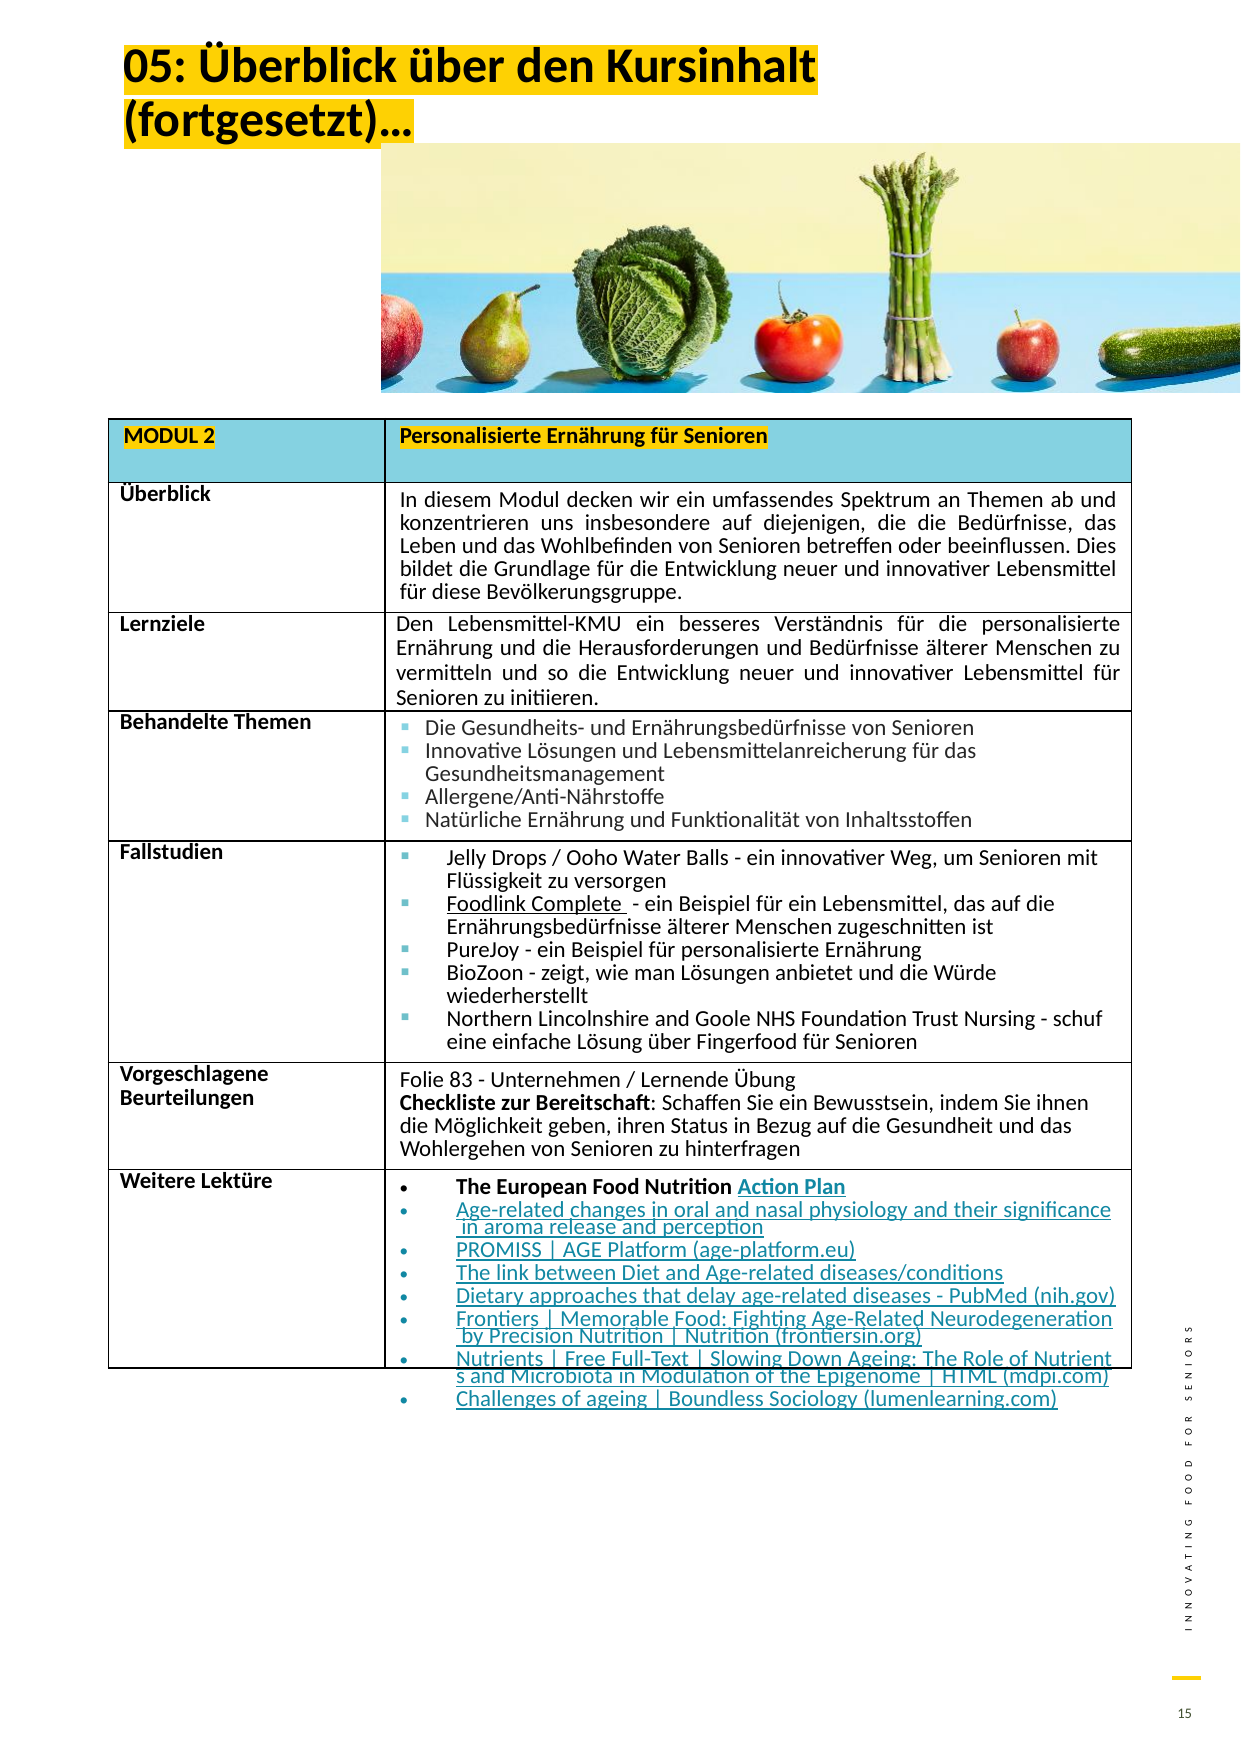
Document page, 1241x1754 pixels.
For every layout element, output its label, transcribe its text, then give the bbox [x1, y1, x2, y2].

table_cell Die Gesundheits- und Ernährungsbedürfnisse von Senioren Innovative Lösungen und Lebensmittelanreicherung für das Gesundheitsmanagement Allergene/Anti-Nährstoffe Natürliche Ernährung und Funktionalität von Inhaltsstoffen [386, 712, 1131, 840]
table_cell Lernziele [109, 613, 384, 710]
table_cell Den Lebensmittel-KMU ein besseres Verständnis für die personalisierte Ernährung und die Herausforderungen und Bedürfnisse älterer Menschen zu vermitteln und so die Entwicklung neuer und innovativer Lebensmittel für Senioren zu initiieren. [386, 613, 1131, 710]
table_cell Fallstudien [109, 842, 384, 1062]
list 05: Überblick über den Kursinhalt (fortgesetzt)… [108, 32, 1050, 120]
table_cell Weitere Lektüre [109, 1170, 384, 1367]
table_cell Jelly Drops / Ooho Water Balls - ein innovativer Weg, um Senioren mit Flüssigkeit zu versorgen Foodlink Complete - ein Beispiel für ein Lebensmittel, das auf die Ernährungsbedürfnisse älterer Menschen zugeschnitten ist PureJoy - ein Beispiel für personalisierte Ernährung BioZoon - zeigt, wie man Lösungen anbietet und die Würde wiederherstellt Northern Lincolnshire and Goole NHS Foundation Trust Nursing - schuf eine einfache Lösung über Fingerfood für Senioren [386, 842, 1131, 1062]
table_cell Folie 83 - Unternehmen / Lernende Übung Checkliste zur Bereitschaft: Schaffen Sie ein Bewusstsein, indem Sie ihnen die Möglichkeit geben, ihren Status in Bezug auf die Gesundheit und das Wohlergehen von Senioren zu hinterfragen [386, 1063, 1131, 1169]
table_header Personalisierte Ernährung für Senioren [386, 420, 1131, 482]
table_cell Behandelte Themen [109, 712, 384, 840]
table_cell Überblick [109, 483, 384, 612]
table_header MODUL 2 [109, 420, 384, 482]
table_cell In diesem Modul decken wir ein umfassendes Spektrum an Themen ab und konzentrieren uns insbesondere auf diejenigen, die die Bedürfnisse, das Leben und das Wohlbefinden von Senioren betreffen oder beeinflussen. Dies bildet die Grundlage für die Entwicklung neuer und innovativer Lebensmittel für diese Bevölkerungsgruppe. [386, 483, 1131, 612]
picture [381, 143, 1241, 393]
table_cell The European Food Nutrition Action Plan Age-related changes in oral and nasal physiology and their significance in aroma release and perception PROMISS | AGE Platform (age-platform.eu) The link between Diet and Age-related diseases/conditions Dietary approaches that delay age-related diseases - PubMed (nih.gov) Frontiers | Memorable Food: Fighting Age-Related Neurodegeneration by Precision Nutrition | Nutrition (frontiersin.org) Nutrients | Free Full-Text | Slowing Down Ageing: The Role of Nutrients and Microbiota in Modulation of the Epigenome | HTML (mdpi.com) Challenges of ageing | Boundless Sociology (lumenlearning.com) [386, 1170, 1131, 1367]
table_cell Vorgeschlagene Beurteilungen [109, 1063, 384, 1169]
